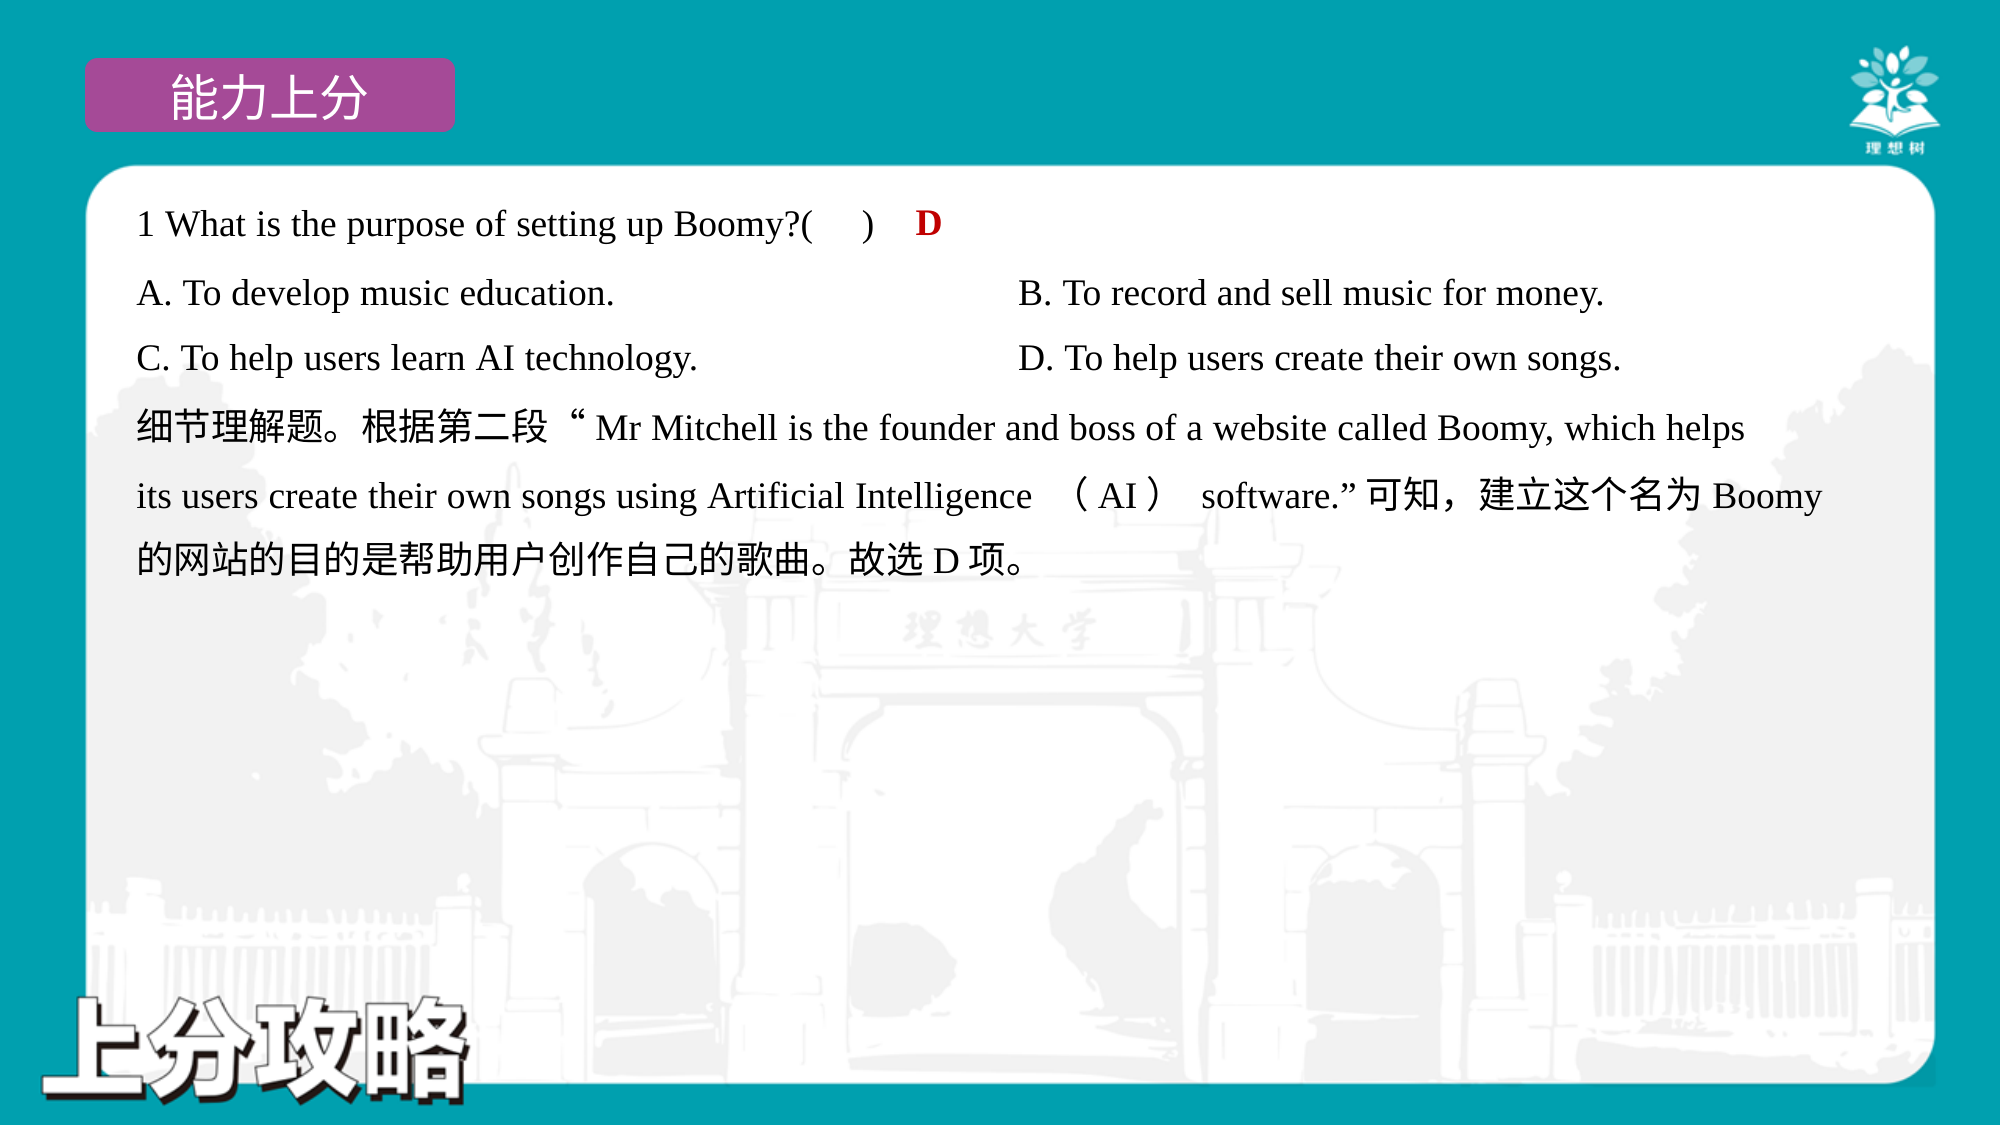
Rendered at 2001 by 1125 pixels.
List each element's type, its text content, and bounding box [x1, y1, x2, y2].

text_box 1 What is the purpose of setting up Boomy?( ) [136, 176, 1865, 237]
picture [0, 0, 2000, 1125]
text_box 细节理解题。根据第二段“Mr Mitchell is the founder and boss of a website called Boomy, which helps its users create their own songs using Artificial Intelligence （AI） software.”可知，建立这个名为Boomy 的网站的目的是帮助用户创作自己的歌曲。故选D项。 [136, 379, 1865, 575]
text_box A. To develop music education. B. To record and sell music for money. C. To help users learn AI technology. D. To help users create their own songs. [136, 244, 1865, 371]
text_box D [901, 176, 957, 236]
